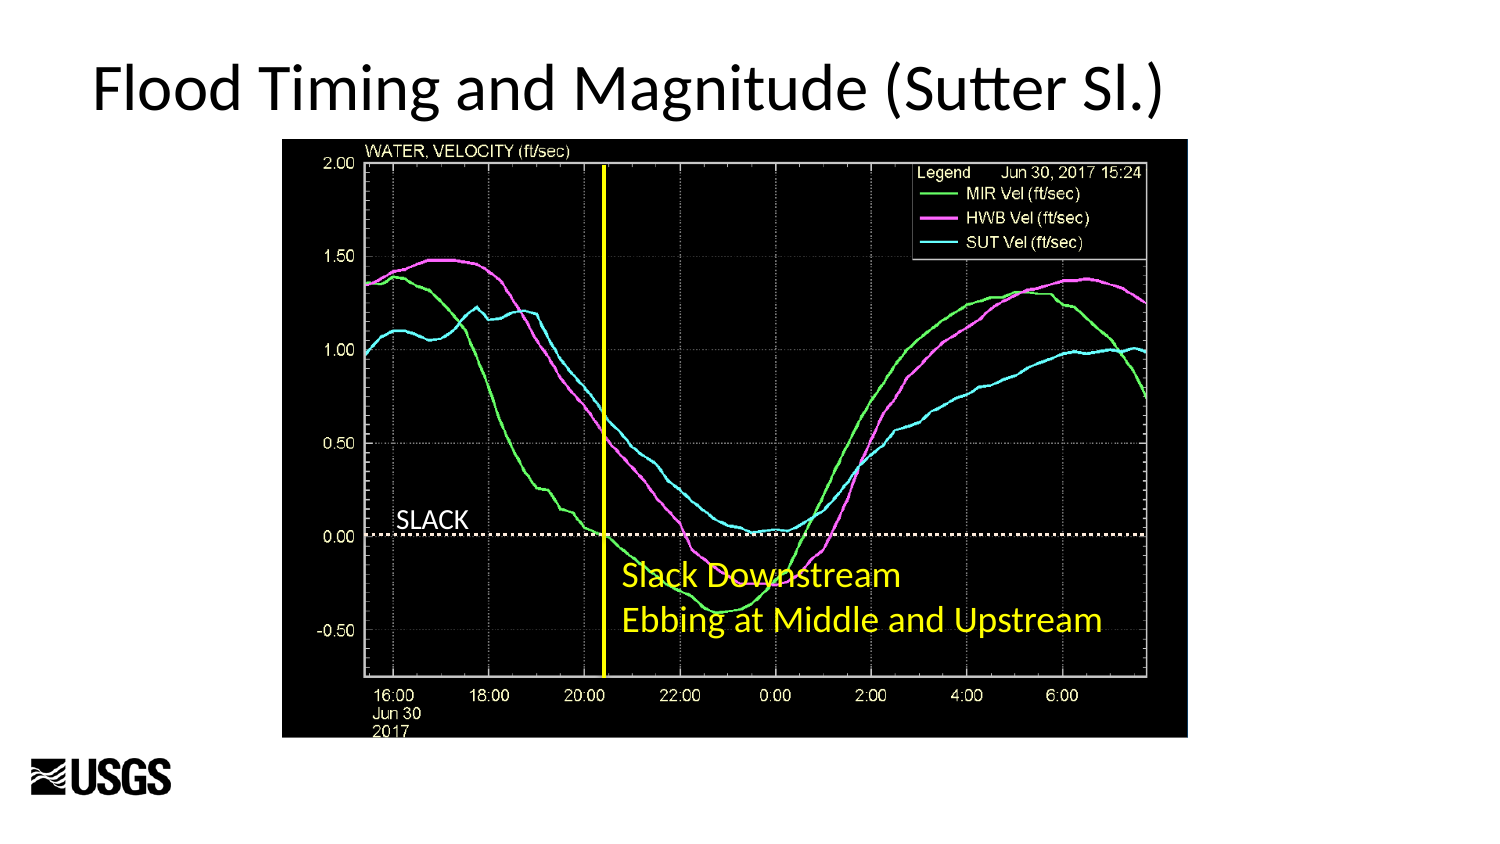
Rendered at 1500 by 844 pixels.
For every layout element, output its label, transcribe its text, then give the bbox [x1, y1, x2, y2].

text_box Flood Timing and Magnitude (Sutter Sl.) [77, 36, 1380, 132]
picture [0, 0, 1500, 844]
